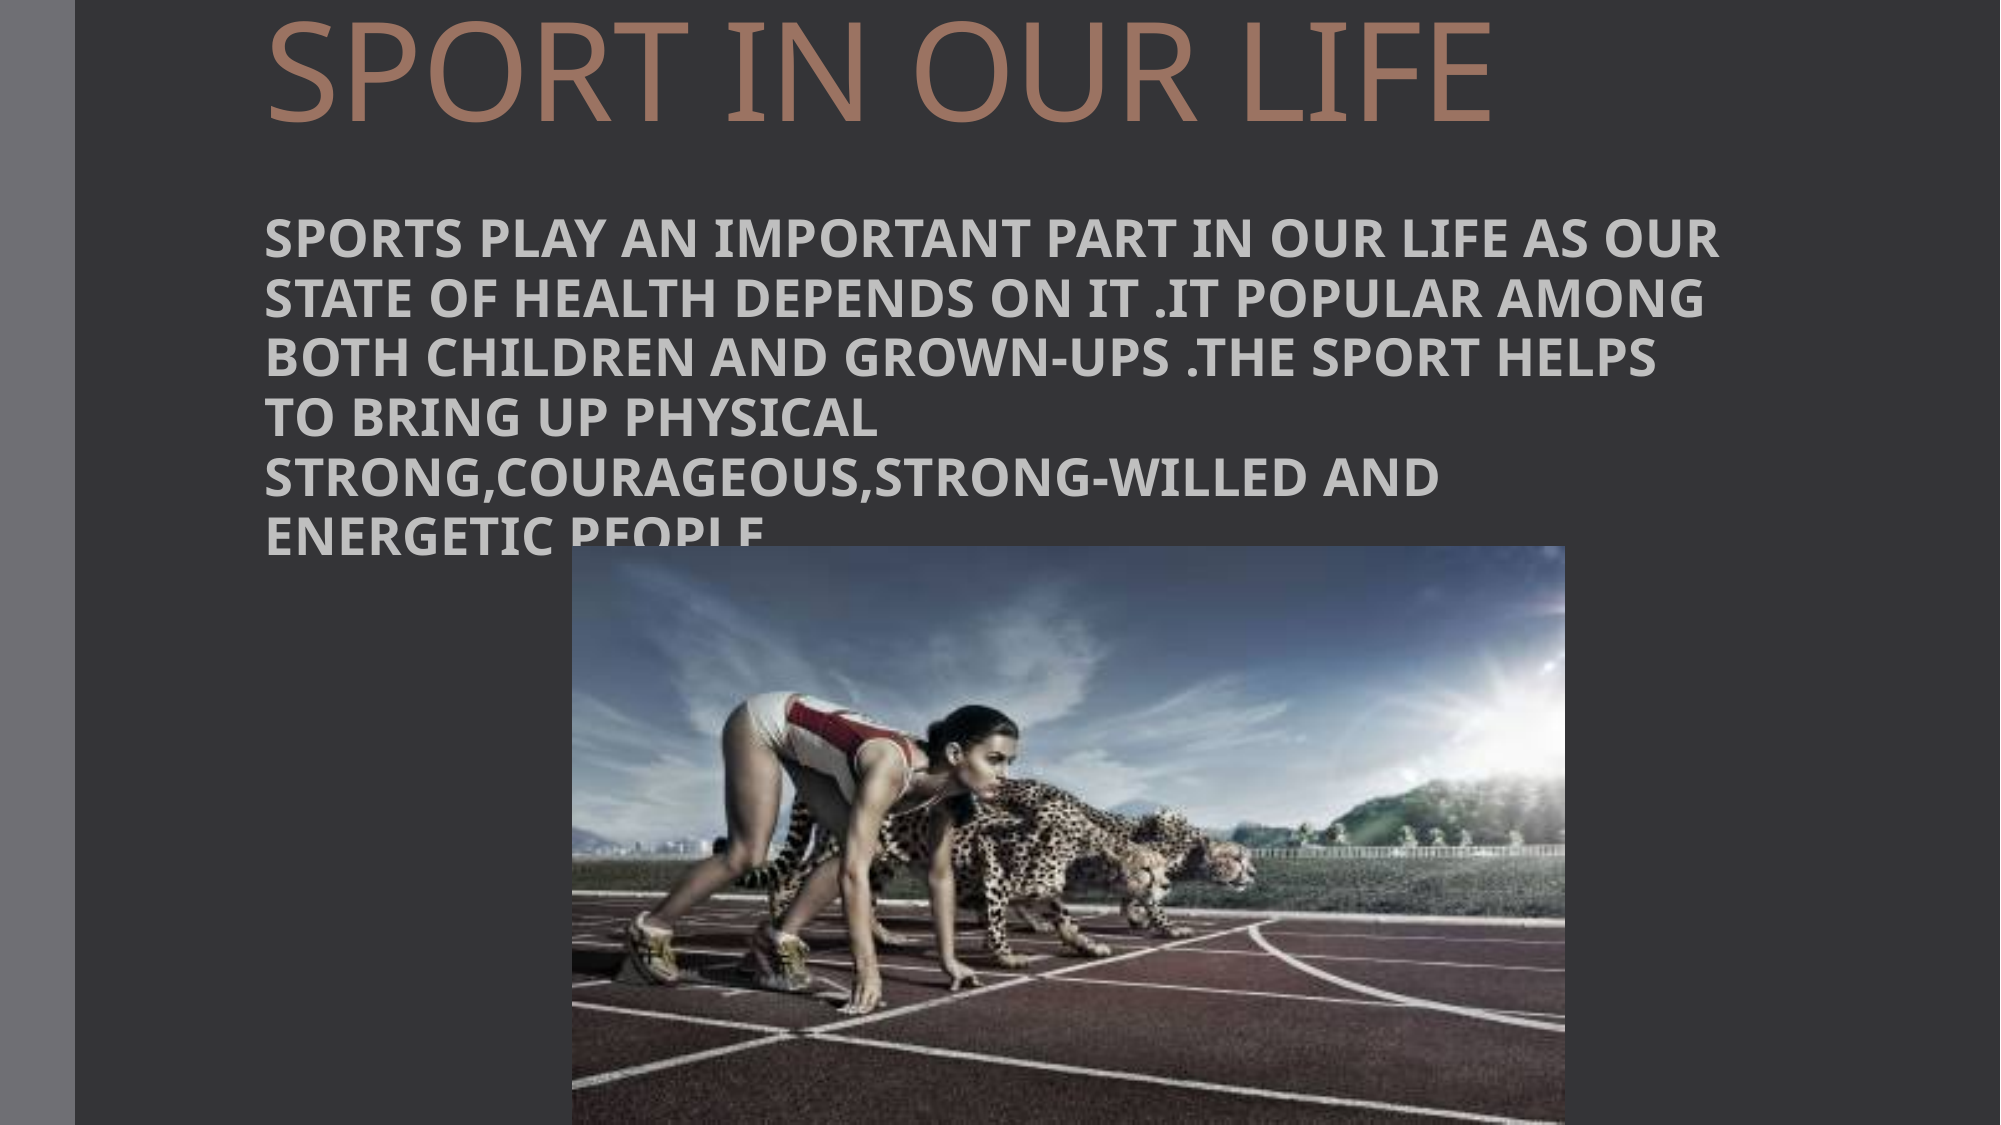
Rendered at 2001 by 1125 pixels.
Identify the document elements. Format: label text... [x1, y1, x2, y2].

picture [572, 546, 1565, 1125]
subtitle SPORTS PLAY AN IMPORTANT PART IN OUR LIFE AS OUR STATE OF HEALTH DEPENDS ON IT .IT POPULAR AMONG BOTH CHILDREN AND GROWN-UPS .THE SPORT HELPS TO BRING UP PHYSICAL STRONG,COURAGEOUS,STRONG-WILLED AND ENERGETIC PEOPLE. [249, 202, 1750, 577]
title SPORT IN OUR LIFE [249, 0, 1750, 157]
